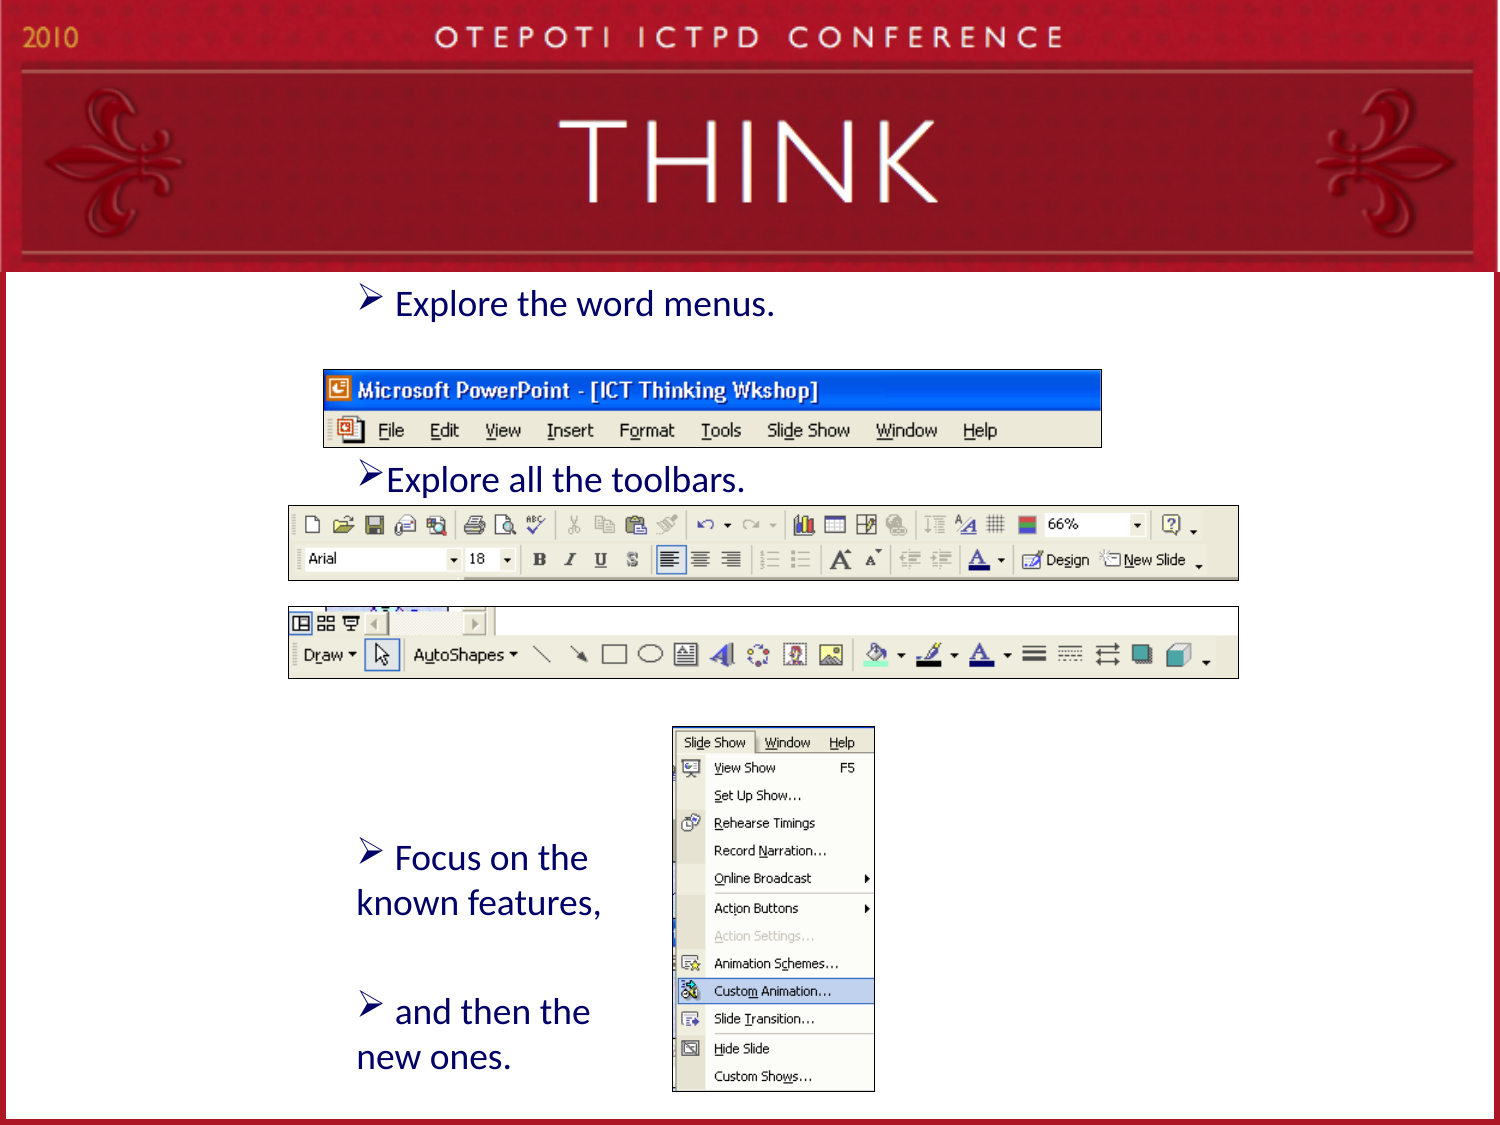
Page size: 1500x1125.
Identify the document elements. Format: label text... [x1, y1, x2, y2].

picture [323, 369, 1101, 448]
picture [672, 725, 875, 1091]
text_box Explore all the toolbars. [341, 456, 943, 503]
text_box Explore the word menus. [341, 280, 1057, 332]
picture [288, 605, 1239, 679]
text_box [0, 279, 1500, 1125]
picture [0, 0, 1500, 272]
picture [288, 505, 1239, 581]
text_box Focus on the known features, and then the new ones. [341, 825, 625, 1084]
